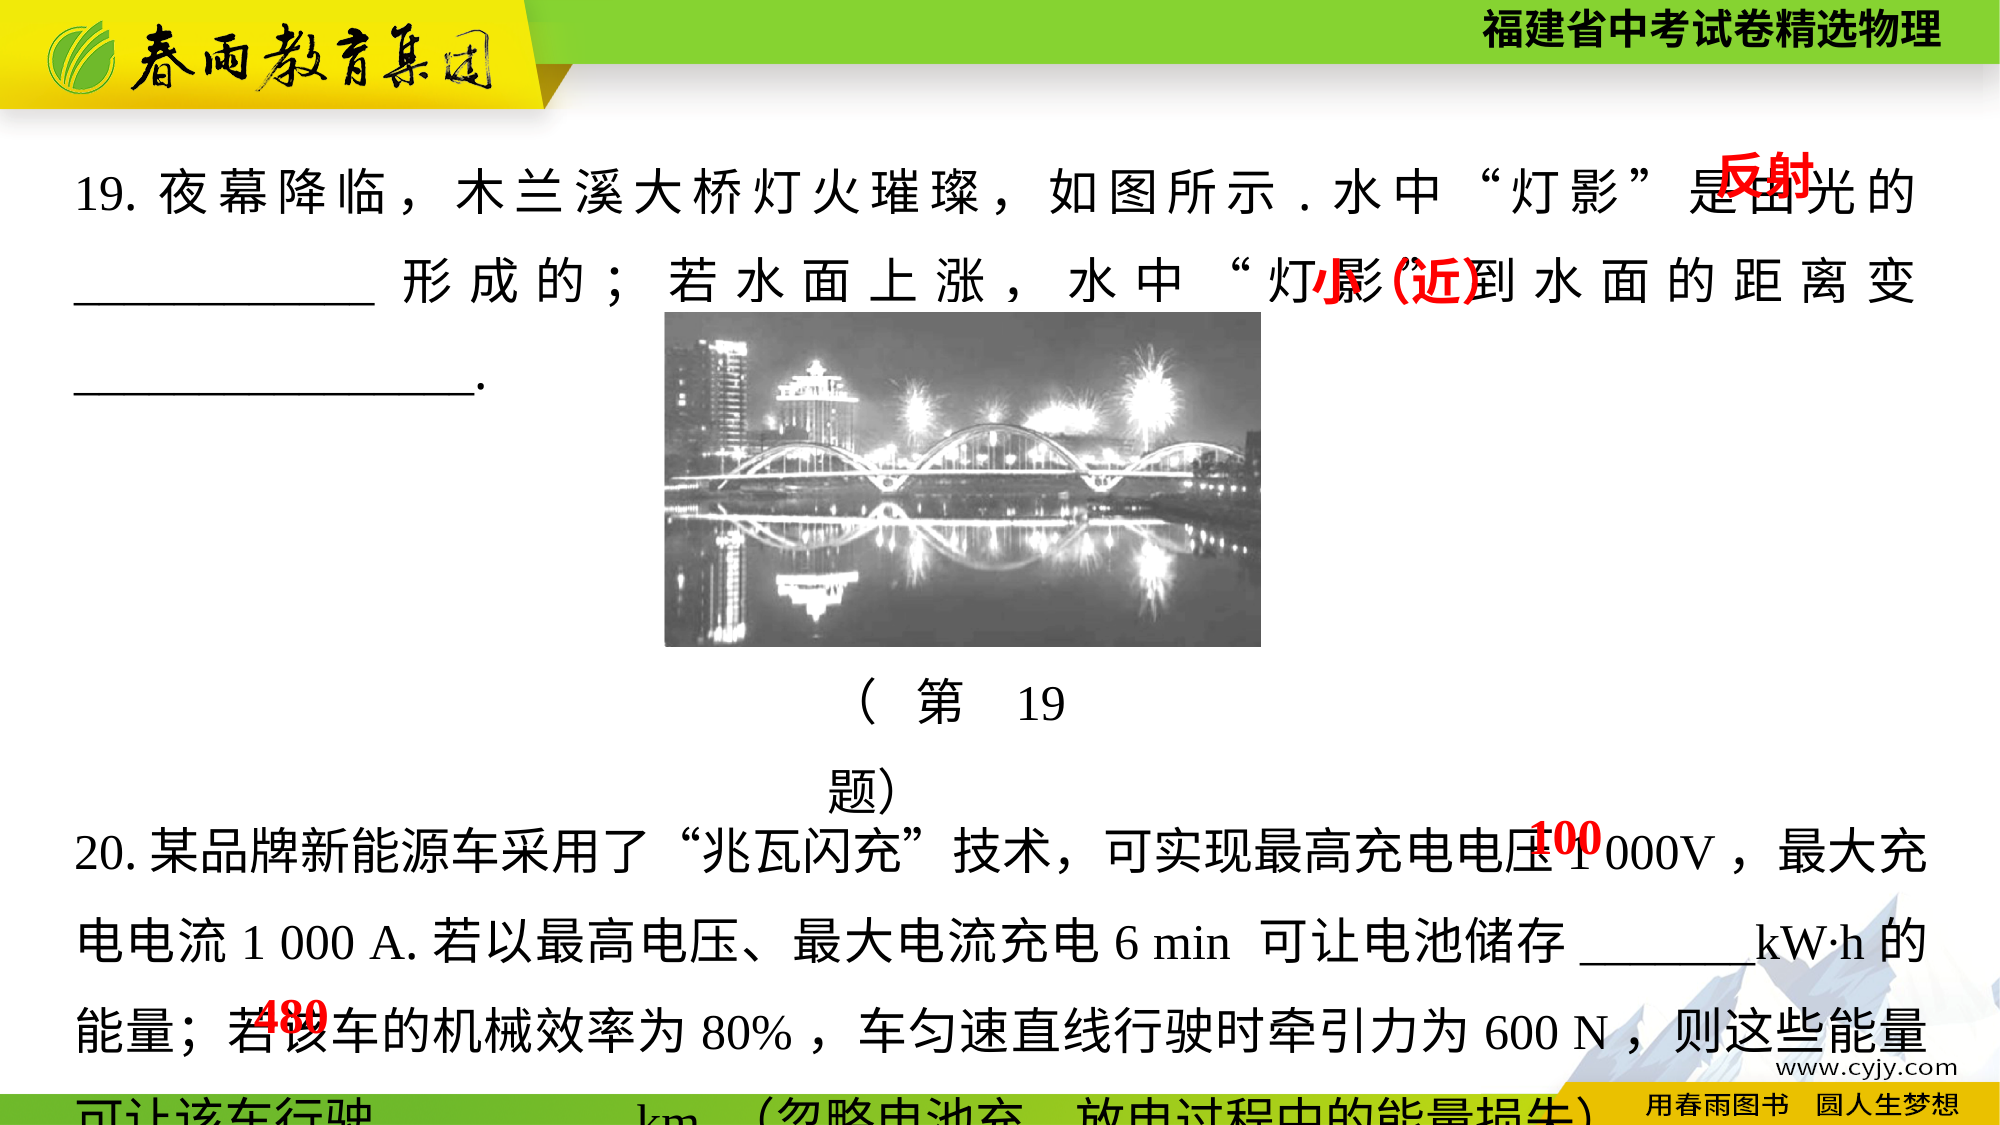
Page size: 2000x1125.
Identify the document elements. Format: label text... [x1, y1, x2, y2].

text_box 反射 [1650, 137, 1831, 212]
picture [0, 0, 2000, 1125]
text_box 100 [1512, 797, 1680, 872]
text_box 小（近） [1296, 212, 1527, 318]
text_box 480 [238, 975, 406, 1051]
text_box （第19题） [812, 660, 1093, 739]
list 19.夜幕降临，木兰溪大桥灯火璀璨，如图所示.水中“灯影”是由光的____________形成的；若水面上涨，水中“灯影”到水面的距离变________________. 20.某品牌新能源车采用了“兆瓦闪充”技术，可实现最高充电电压1 000V，最大充电电流1 000 A.若以最高电压、最大电流充电6 min 可让电池储存_______kW∙h的能量；若该车的机械效率为80%，车匀速直线行驶时牵引力为600 N，则这些能量可让该车行驶__________km.（忽略电池充、放电过程中的能量损失） [59, 122, 1944, 1077]
